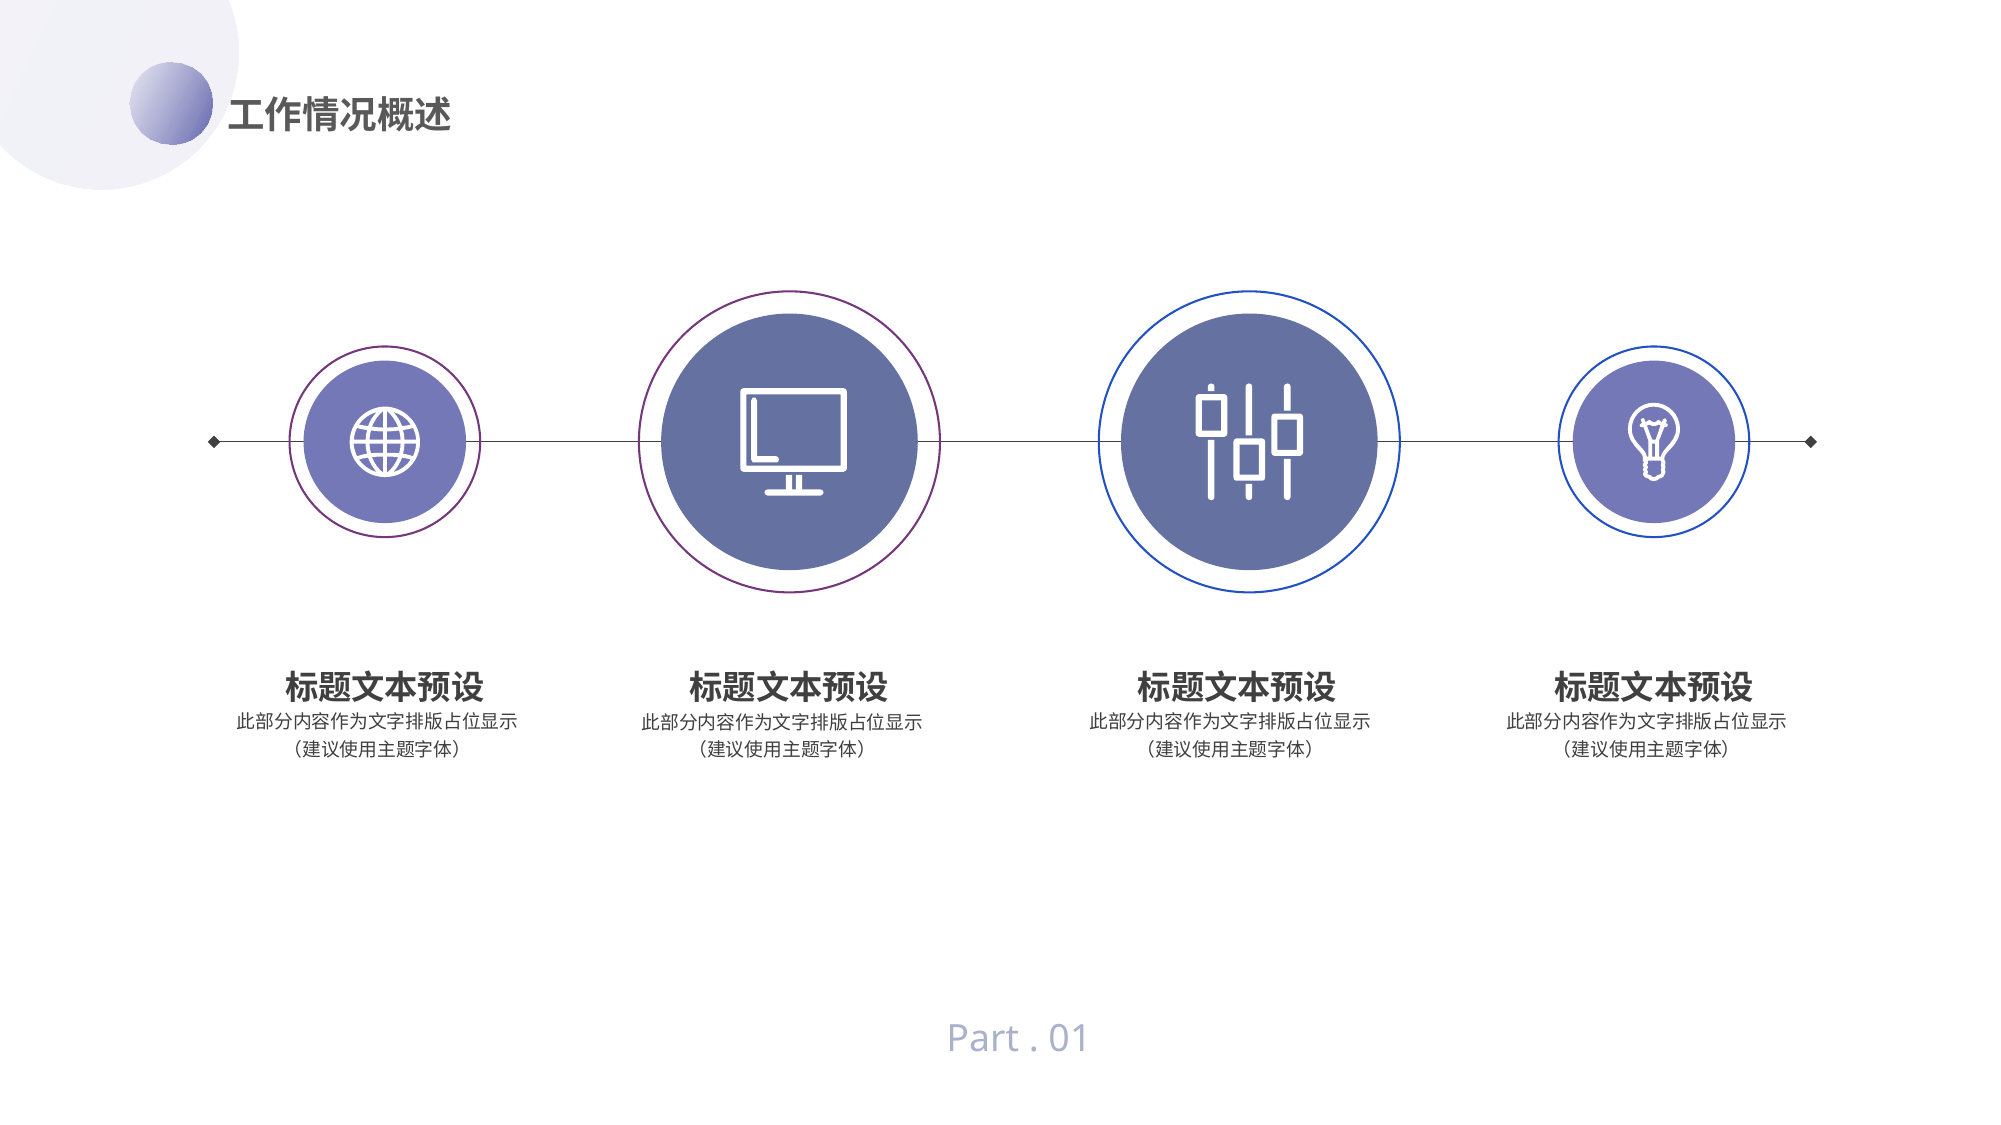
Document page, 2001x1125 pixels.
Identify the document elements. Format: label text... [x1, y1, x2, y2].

text_box [288, 345, 482, 441]
text_box [349, 406, 420, 441]
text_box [1491, 636, 1817, 754]
text_box [349, 442, 421, 478]
text_box [1097, 290, 1401, 441]
text_box [637, 442, 942, 594]
text_box Part . 01 [931, 997, 1154, 1075]
text_box [1631, 442, 1677, 482]
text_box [626, 636, 952, 754]
text_box [637, 290, 942, 441]
text_box [288, 442, 482, 539]
text_box [0, 0, 240, 191]
text_box [128, 60, 212, 146]
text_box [1074, 636, 1400, 754]
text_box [222, 636, 548, 754]
text_box [1557, 345, 1751, 441]
text_box [1627, 402, 1681, 441]
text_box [1195, 383, 1303, 501]
text_box 工作情况概述 [212, 84, 626, 144]
text_box [1557, 442, 1751, 539]
text_box [1097, 442, 1401, 594]
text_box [740, 388, 847, 496]
